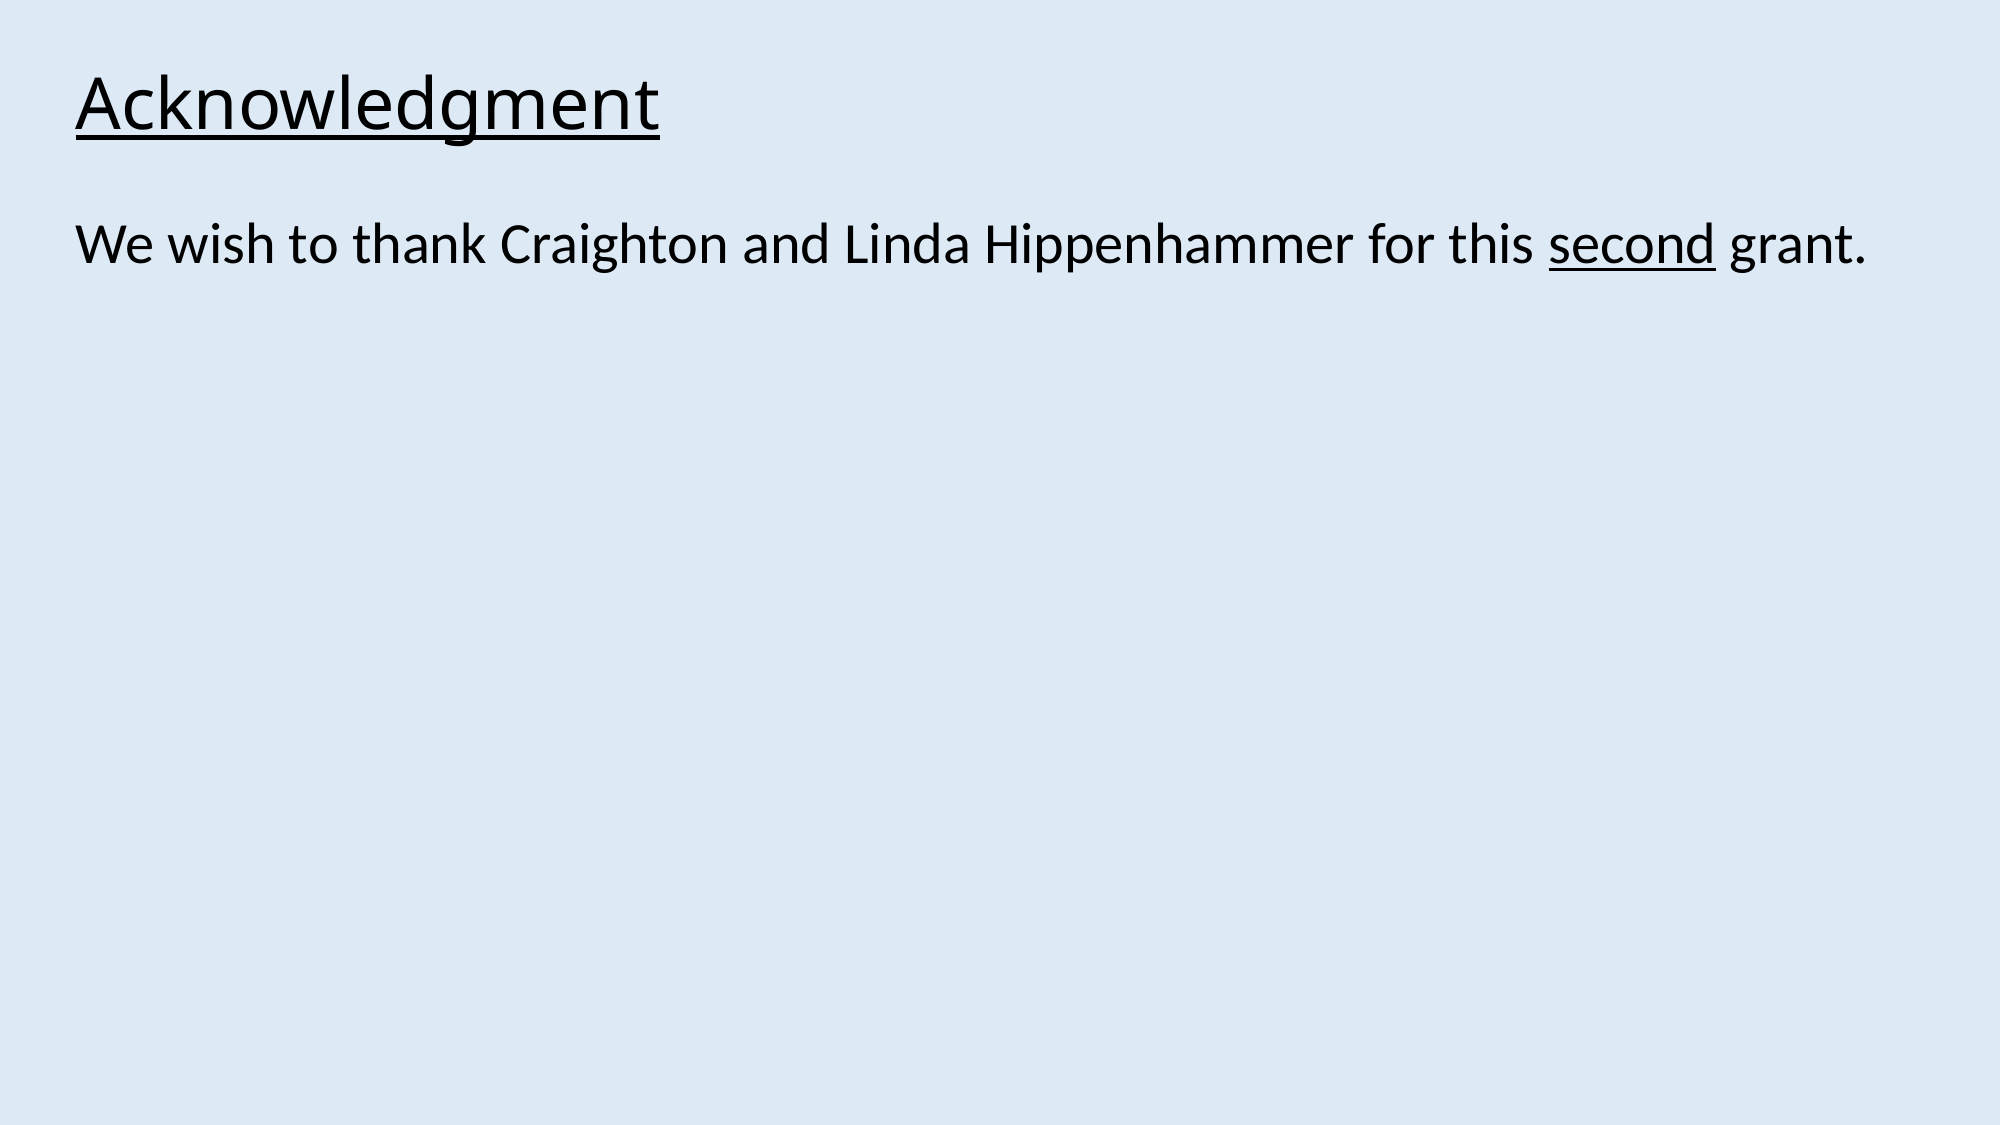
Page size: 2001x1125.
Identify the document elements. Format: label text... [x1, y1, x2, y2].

list We wish to thank Craighton and Linda Hippenhammer for this second grant. [60, 206, 1909, 1097]
title Acknowledgment [60, 59, 1863, 153]
